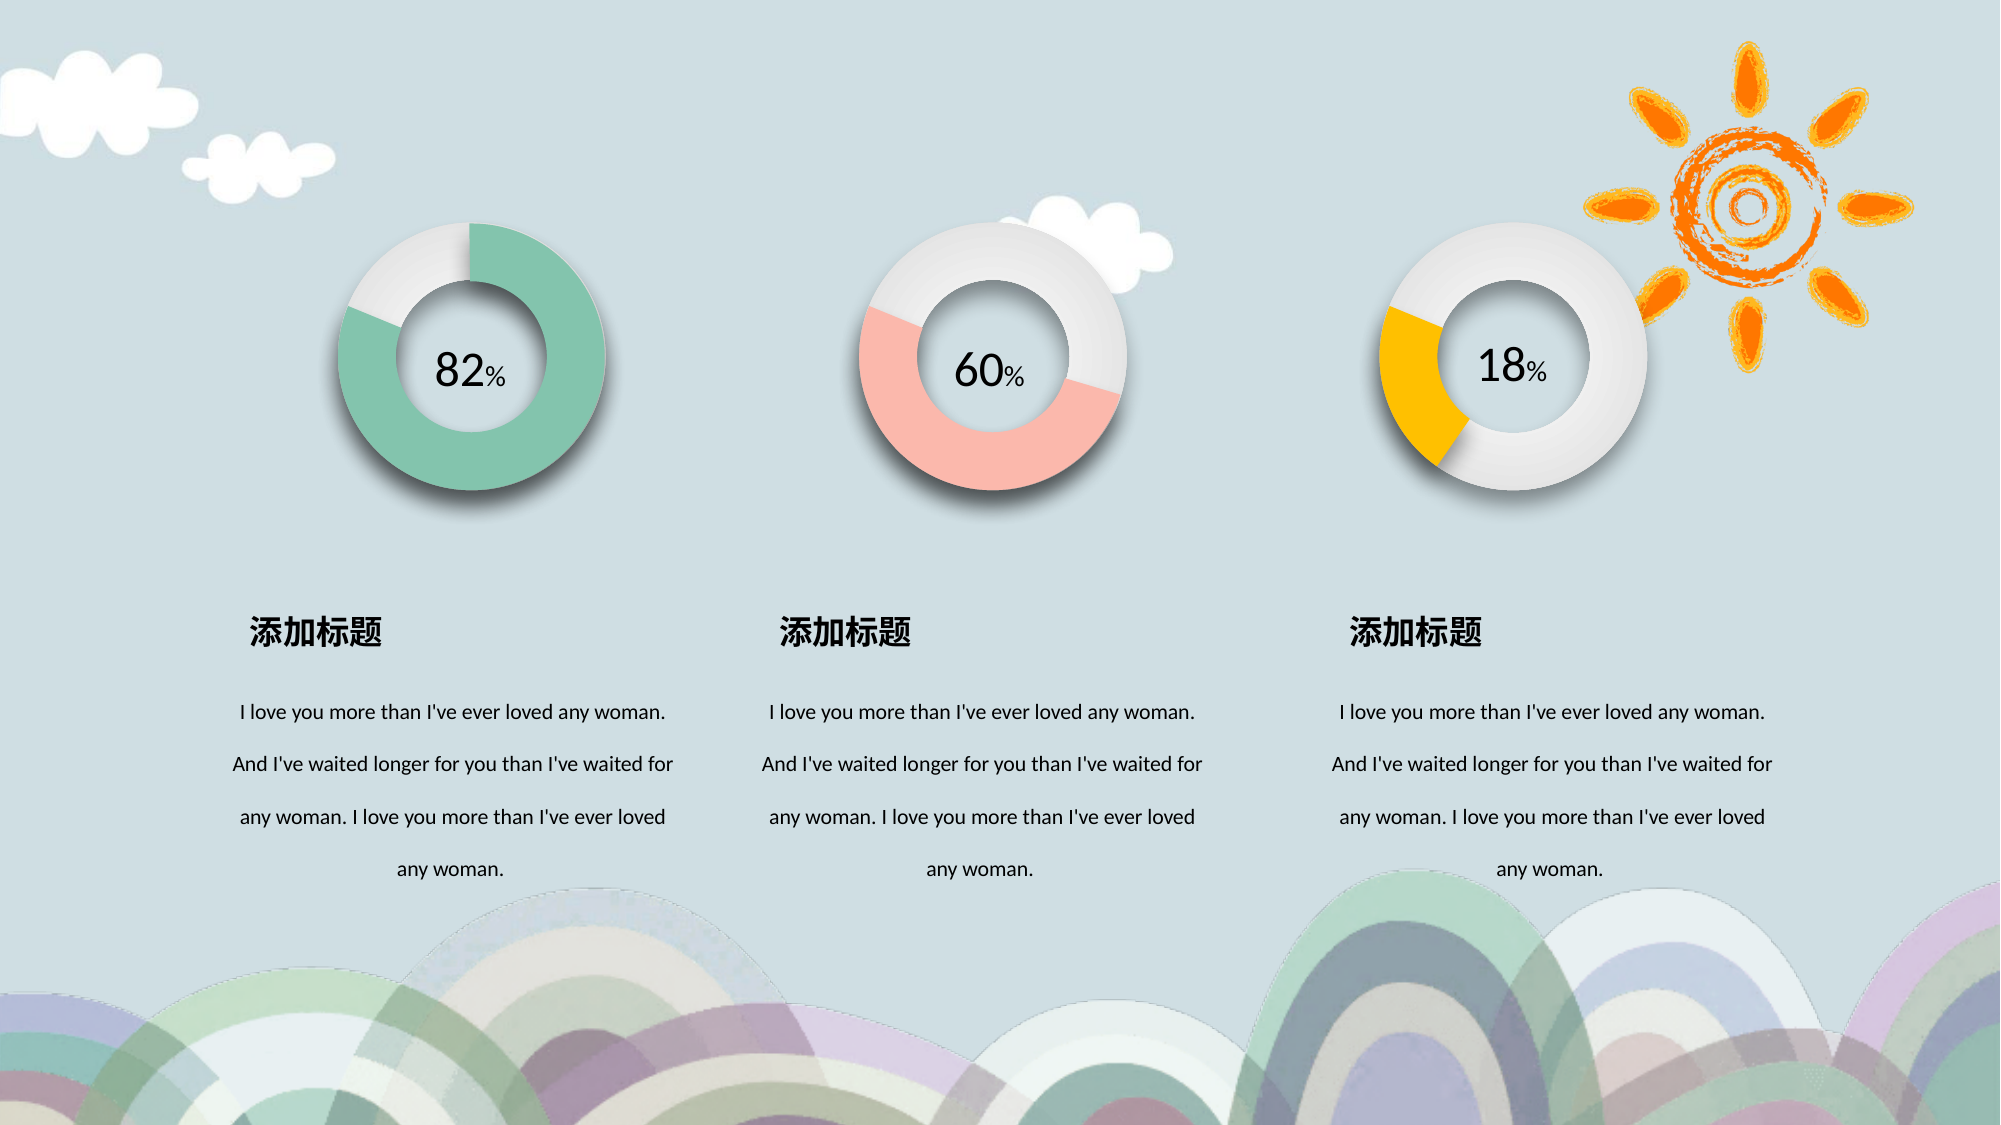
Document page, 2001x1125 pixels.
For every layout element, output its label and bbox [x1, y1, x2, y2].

picture [1573, 0, 1947, 378]
text_box [209, 595, 732, 892]
text_box [1379, 222, 1648, 491]
text_box [1309, 595, 1831, 892]
picture [0, 9, 1199, 418]
text_box [738, 595, 1261, 892]
text_box [337, 222, 606, 491]
picture [0, 830, 2000, 1125]
text_box [859, 222, 1127, 491]
